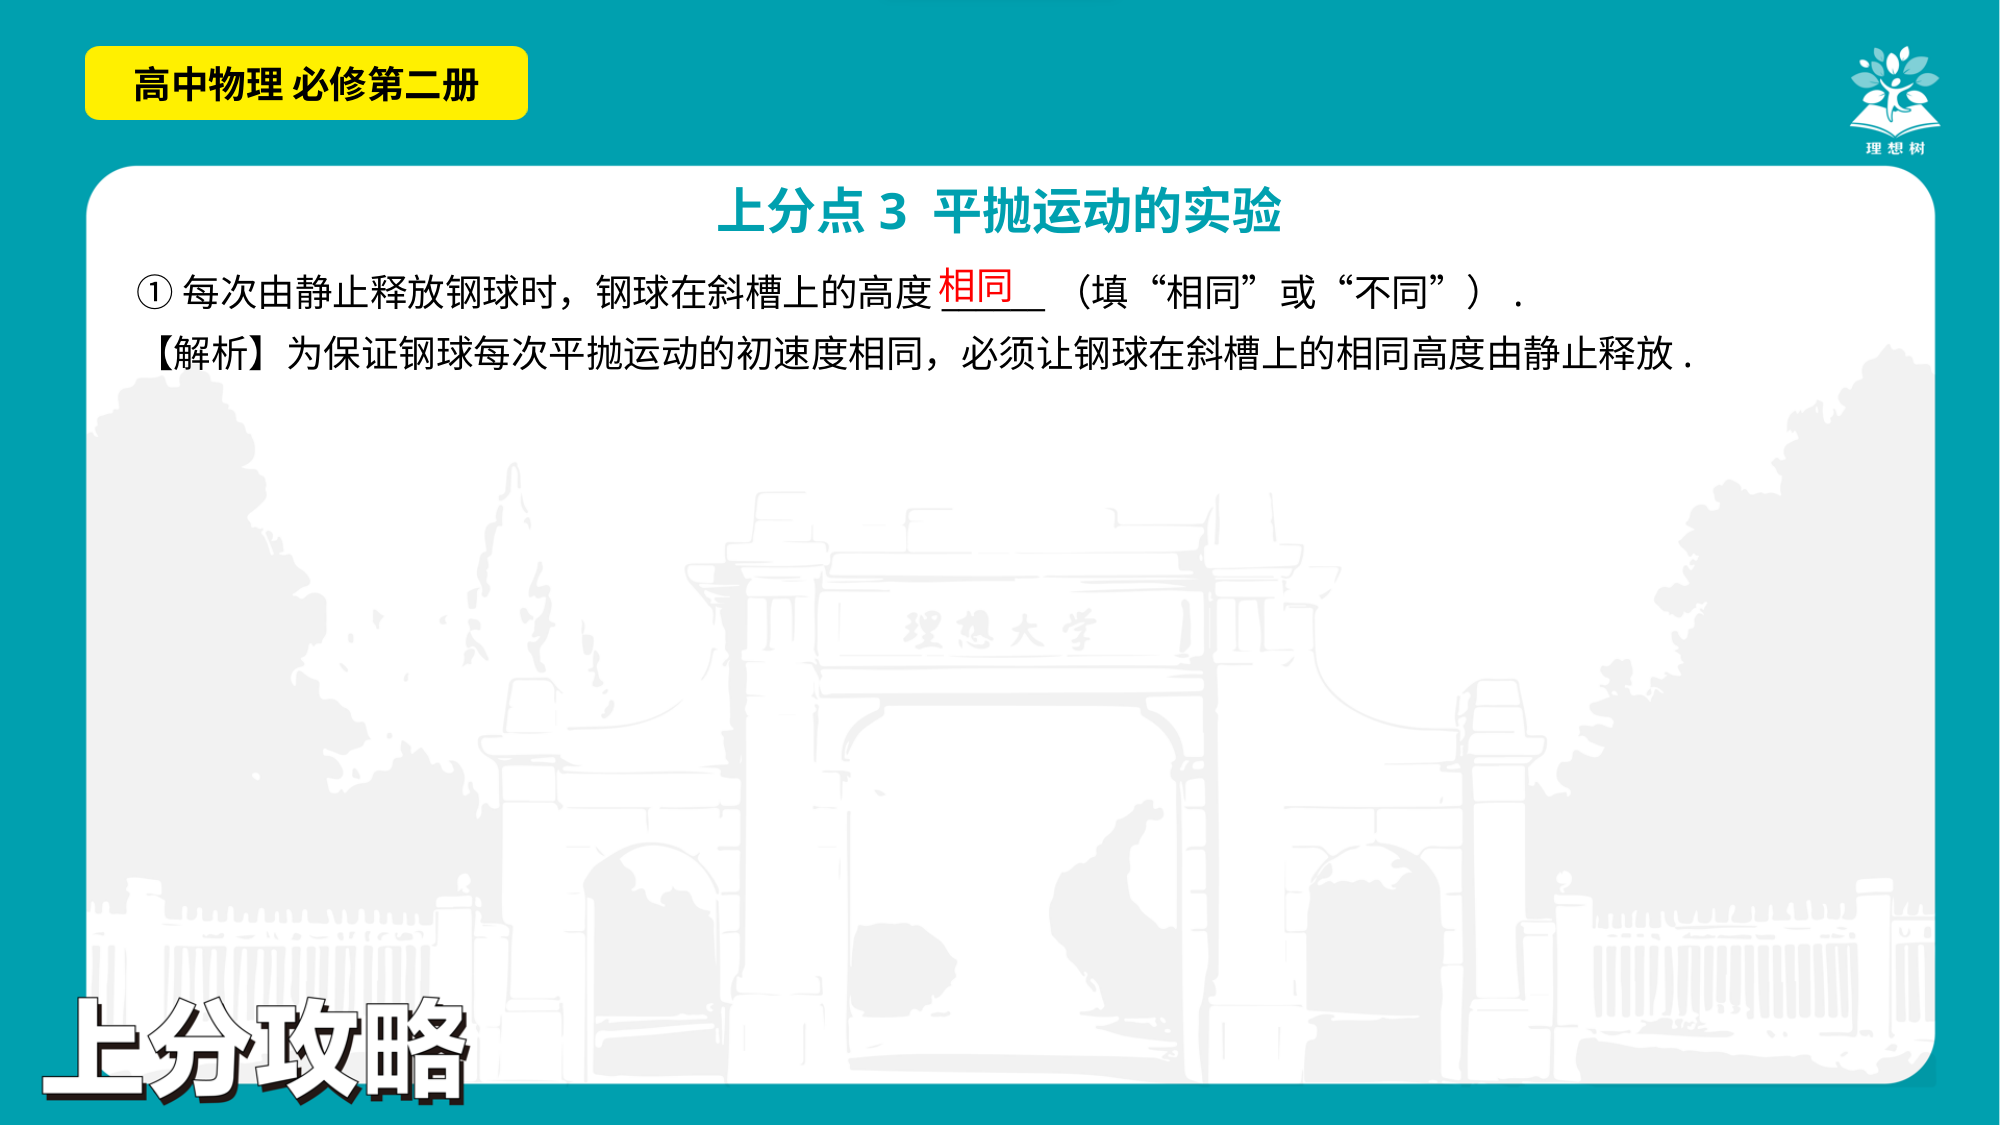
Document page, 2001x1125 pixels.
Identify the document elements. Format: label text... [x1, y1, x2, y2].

picture [0, 0, 2000, 1125]
text_box 相同 [924, 240, 1028, 301]
text_box ①每次由静止释放钢球时，钢球在斜槽上的高度______（填“相同”或“不同”）. [136, 247, 1865, 307]
text_box 【解析】为保证钢球每次平抛运动的初速度相同，必须让钢球在斜槽上的相同高度由静止释放. [136, 308, 1865, 368]
